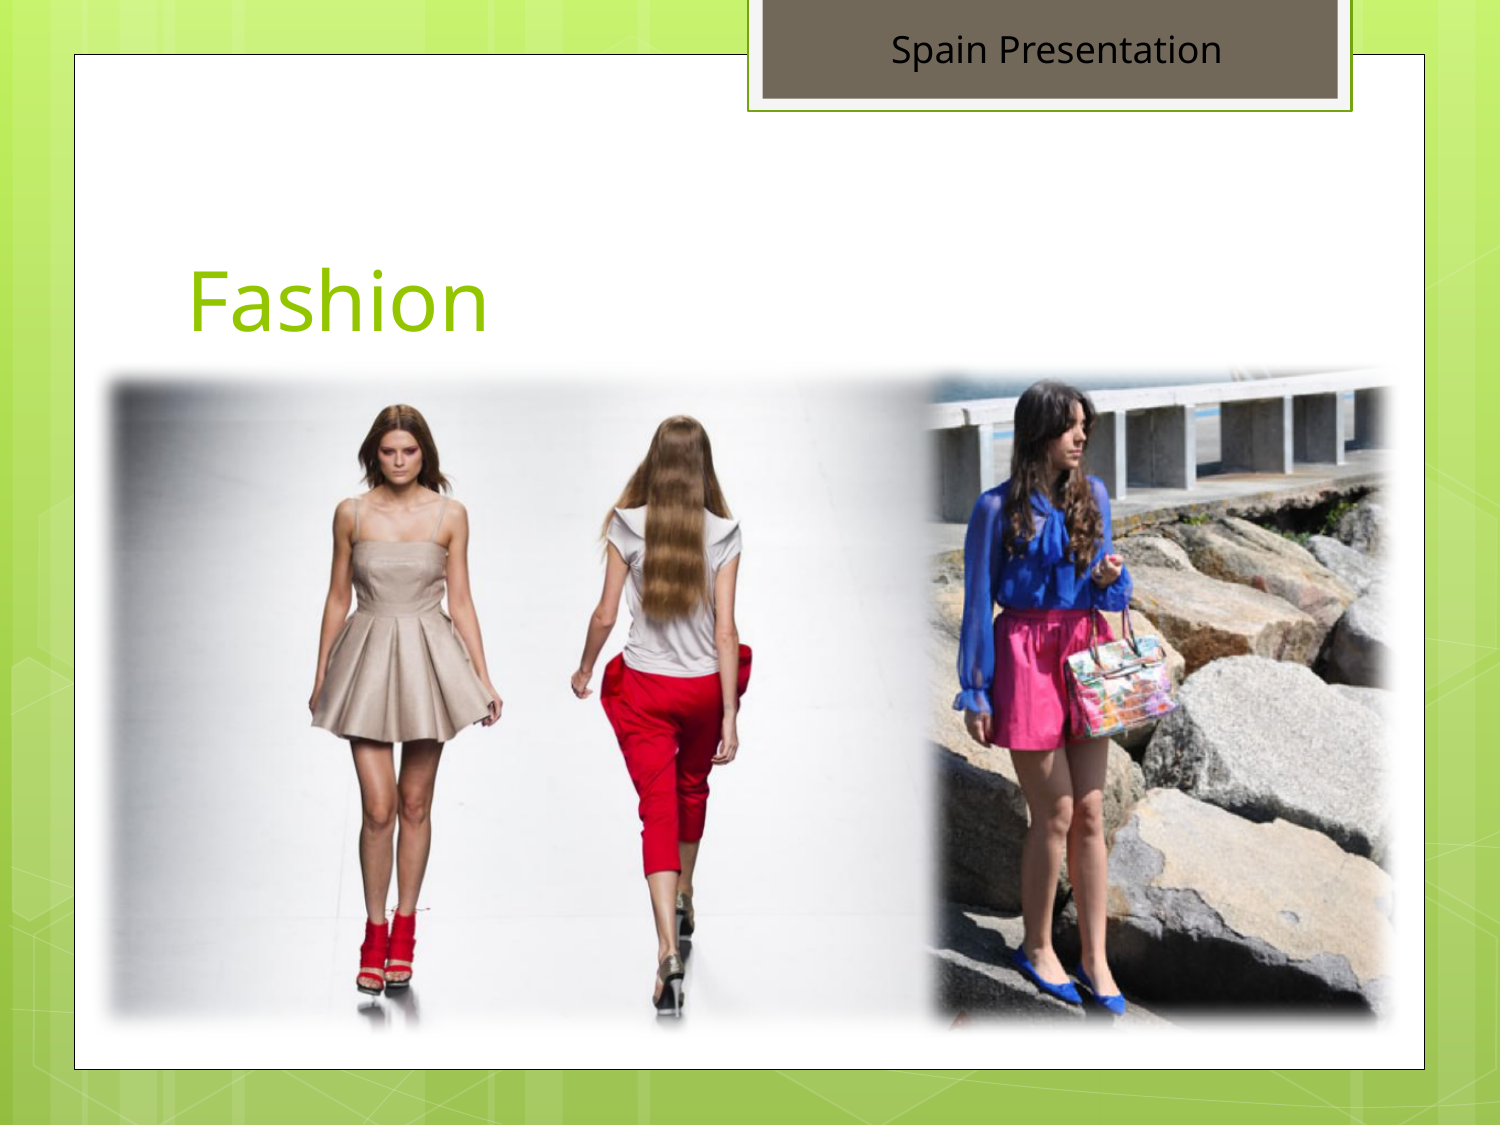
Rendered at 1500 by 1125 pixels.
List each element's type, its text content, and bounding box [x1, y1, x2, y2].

picture [90, 361, 1400, 1039]
text_box Spain Presentation [773, 19, 1341, 79]
title Fashion [171, 168, 1324, 357]
